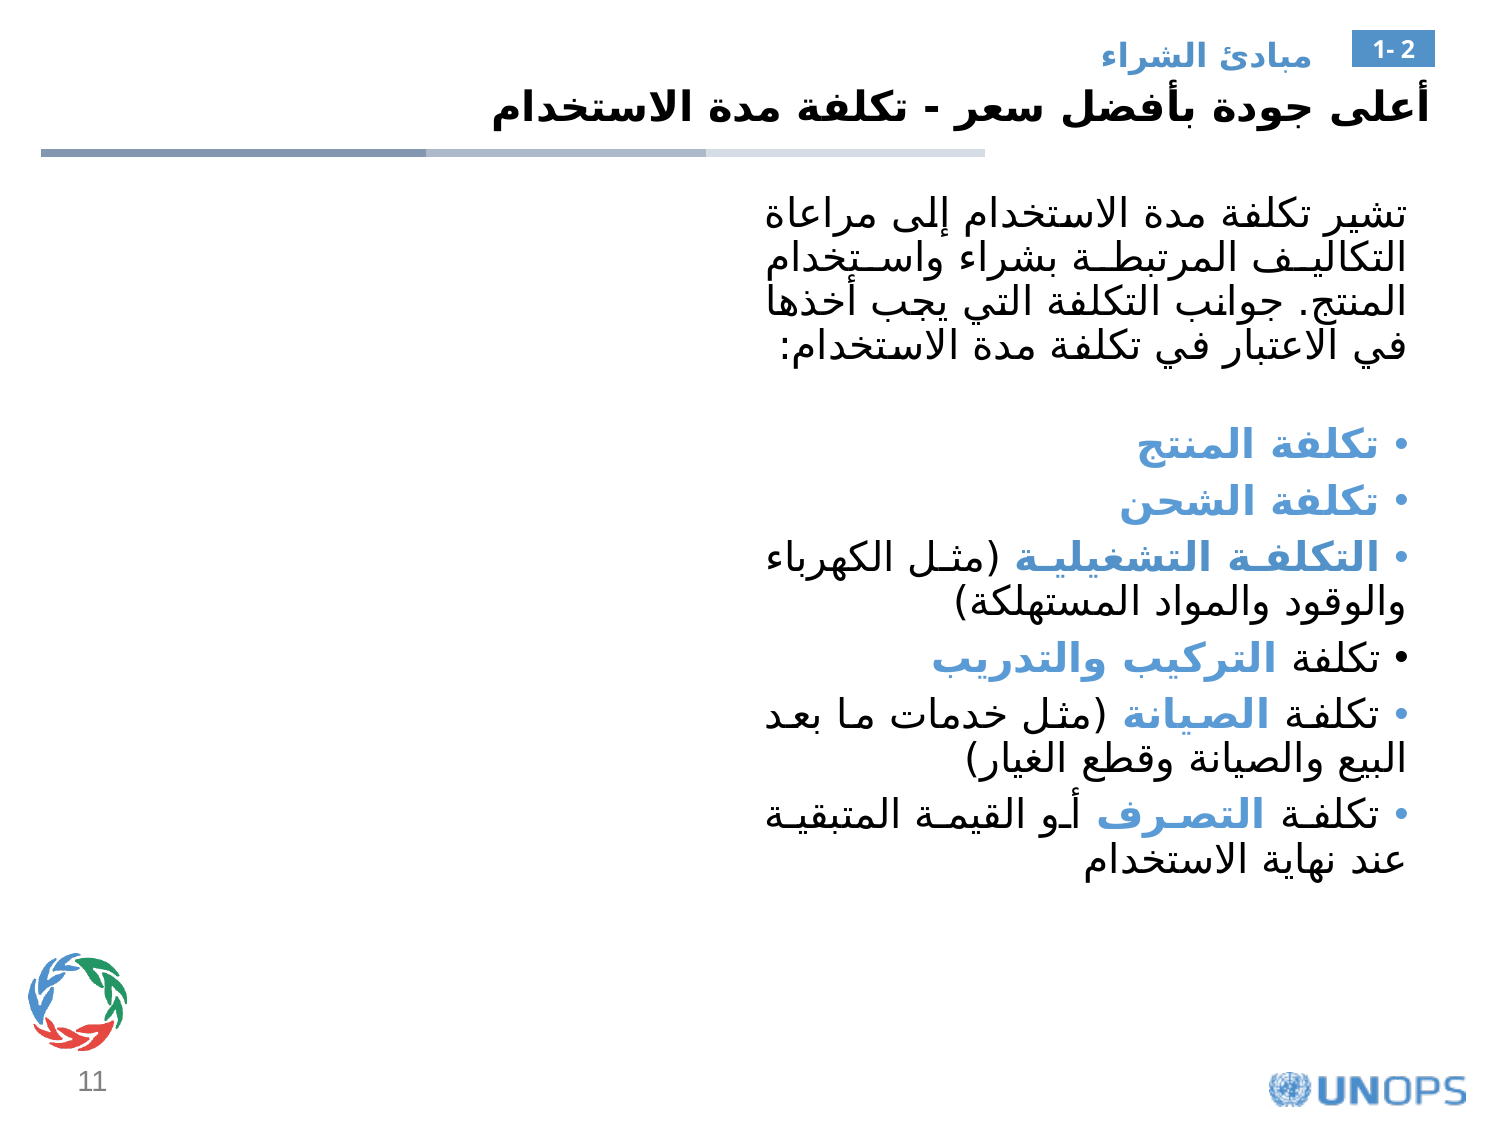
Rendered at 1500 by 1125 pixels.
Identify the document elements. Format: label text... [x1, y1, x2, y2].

picture [28, 953, 128, 1051]
picture [1269, 1072, 1466, 1107]
text_box 1- 2 [1352, 30, 1435, 67]
subtitle أعلى جودة بأفضل سعر - تكلفة مدة الاستخدام [41, 78, 1447, 138]
list تشير تكلفة مدة الاستخدام إلى مراعاة التكاليف المرتبطة بشراء واستخدام المنتج. جوانب التكلفة التي يجب أخذها في الاعتبار في تكلفة مدة الاستخدام: تكلفة المنتج تكلفة الشحن التكلفة التشغيلية (مثل الكهرباء والوقود والمواد المستهلكة) تكلفة التركيب والتدريب تكلفة الصيانة (مثل خدمات ما بعد البيع والصيانة وقطع الغيار) تكلفة التصرف أو القيمة المتبقية عند نهاية الاستخدام [750, 184, 1424, 941]
text_box مبادئ الشراء [525, 30, 1328, 79]
